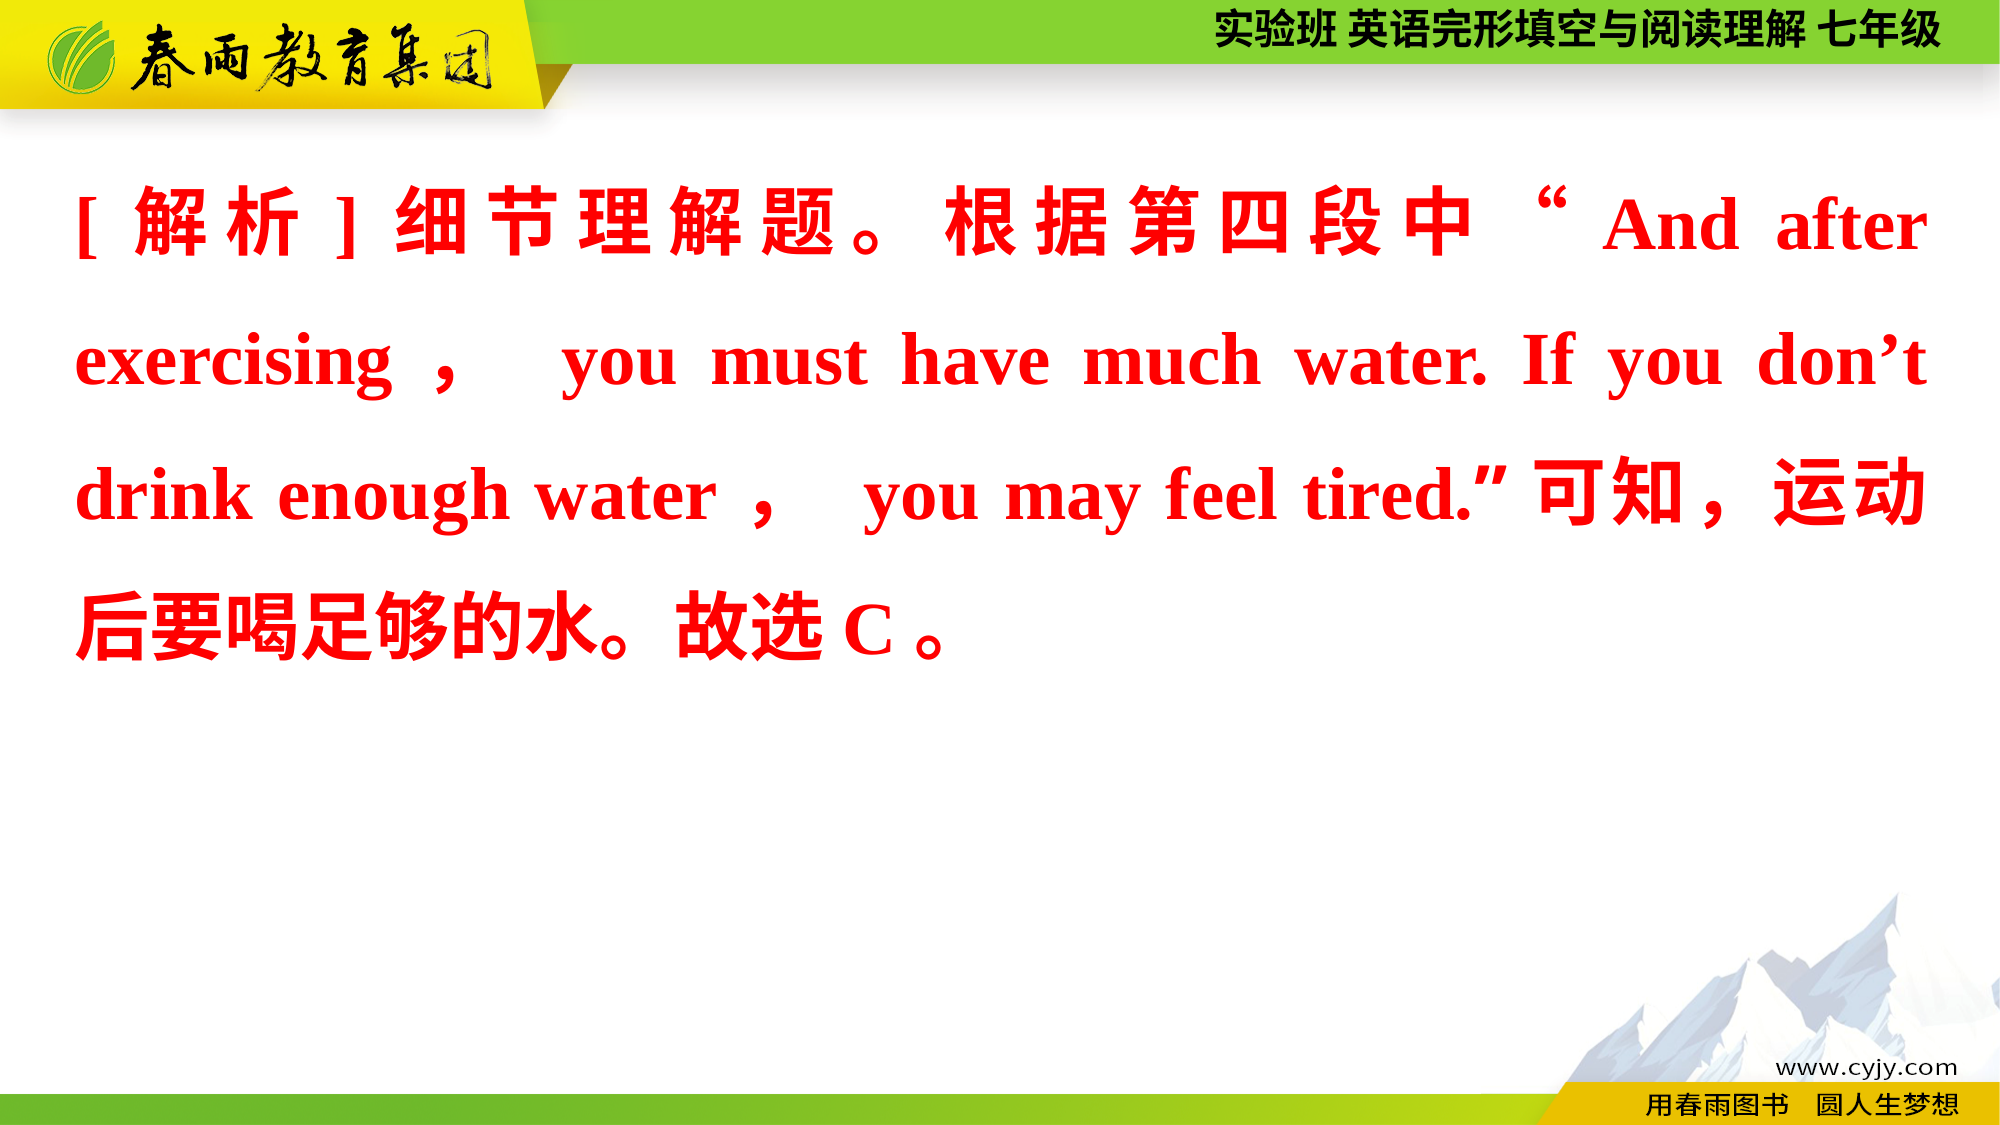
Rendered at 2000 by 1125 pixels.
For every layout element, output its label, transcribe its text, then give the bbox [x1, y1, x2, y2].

list [解析]细节理解题。根据第四段中“And after exercising， you must have much water. If you don’t drink enough water， you may feel tired.”可知，运动后要喝足够的水。故选C。 [59, 122, 1944, 666]
picture [0, 0, 2000, 1125]
